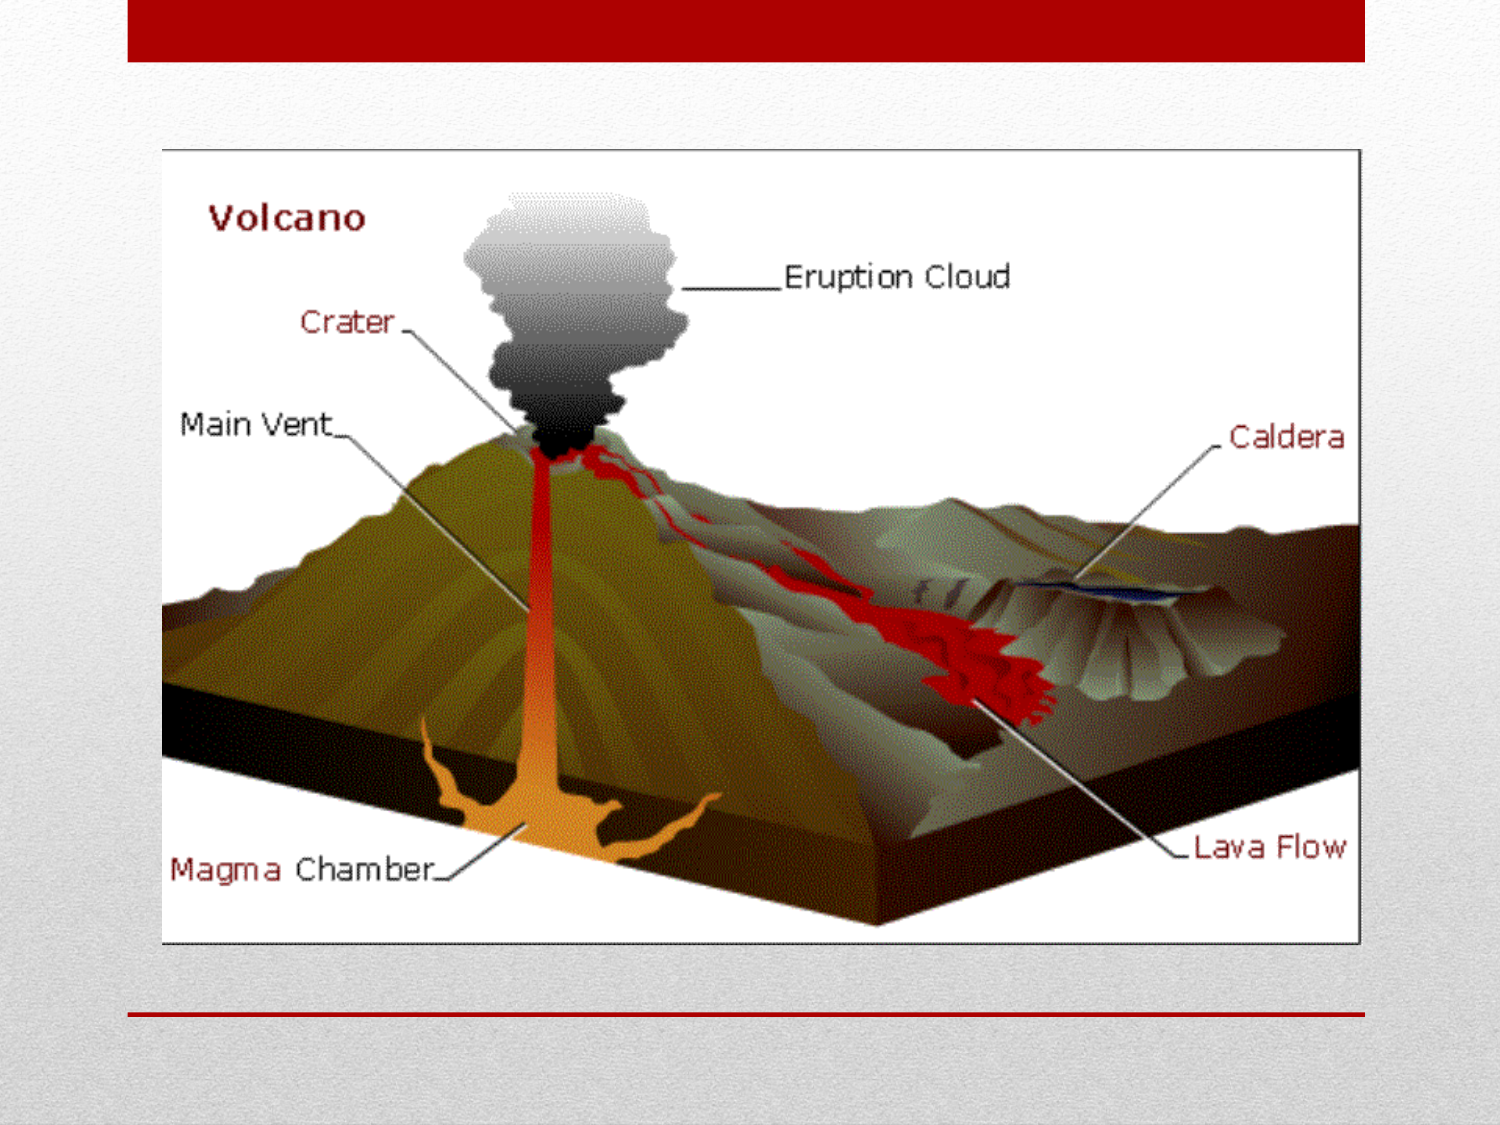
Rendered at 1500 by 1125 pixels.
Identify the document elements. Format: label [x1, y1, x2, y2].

picture [161, 149, 1364, 1075]
